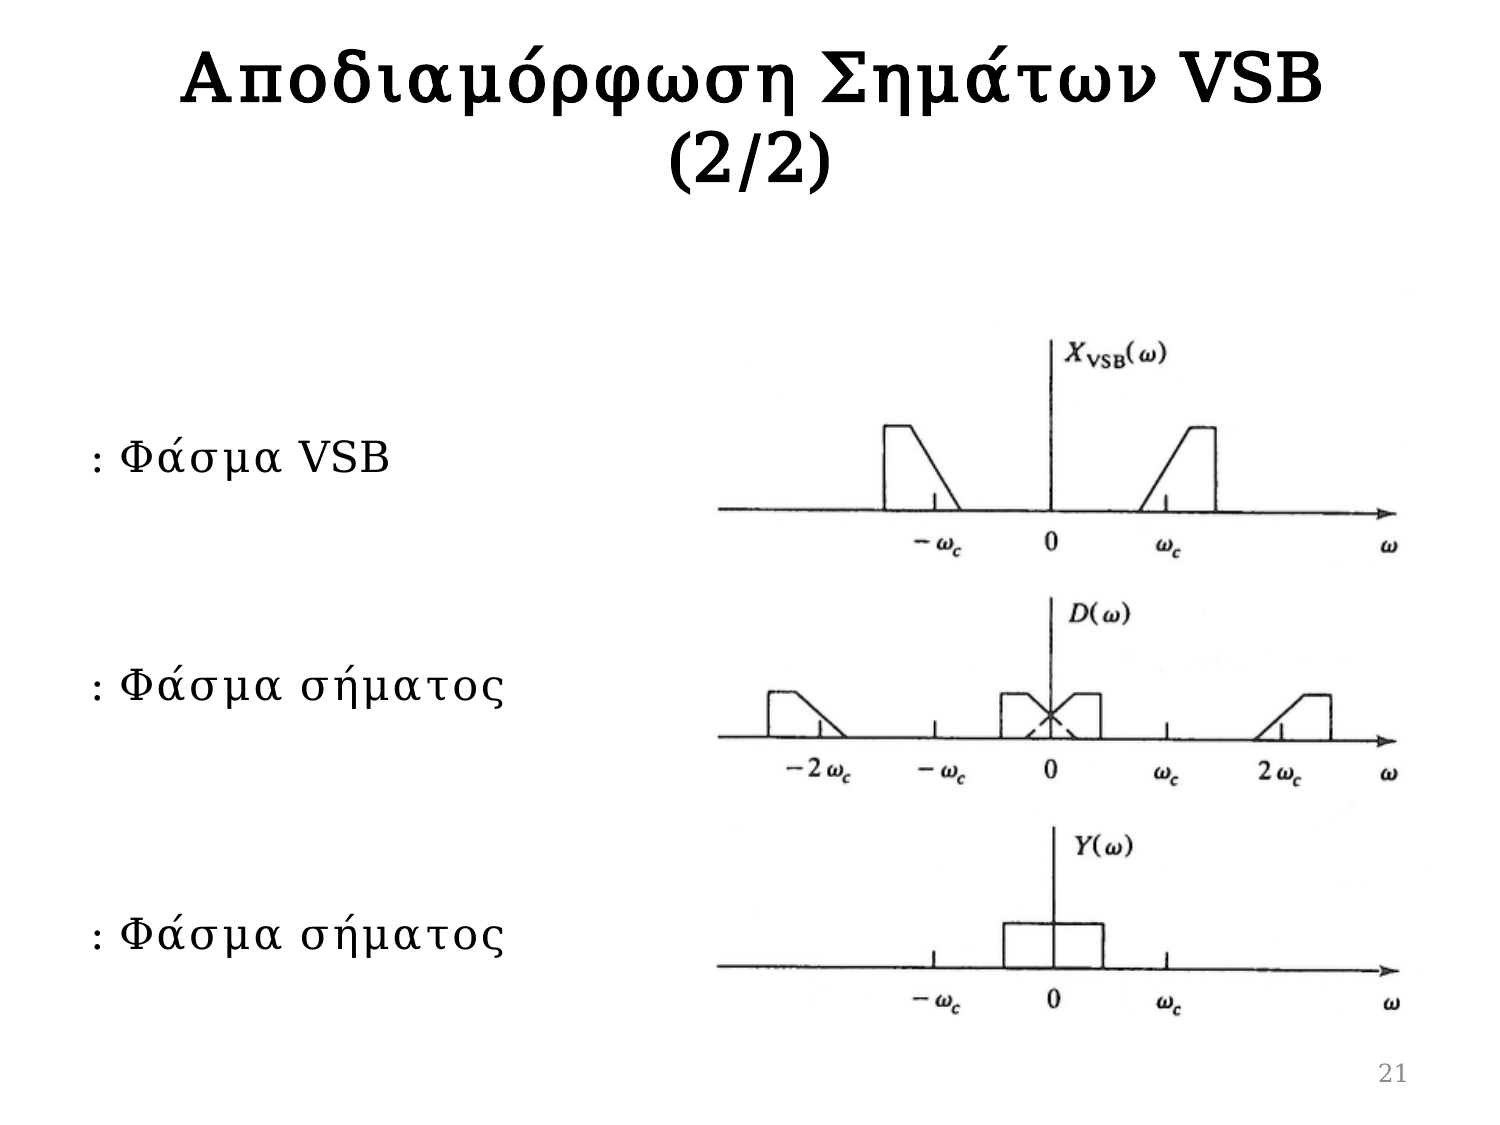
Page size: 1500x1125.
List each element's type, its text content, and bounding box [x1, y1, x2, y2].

picture [676, 284, 1500, 1043]
title Αποδιαμόρφωση Σημάτων VSB (2/2) [75, 20, 1425, 209]
slide_number 21 [1222, 1051, 1425, 1103]
